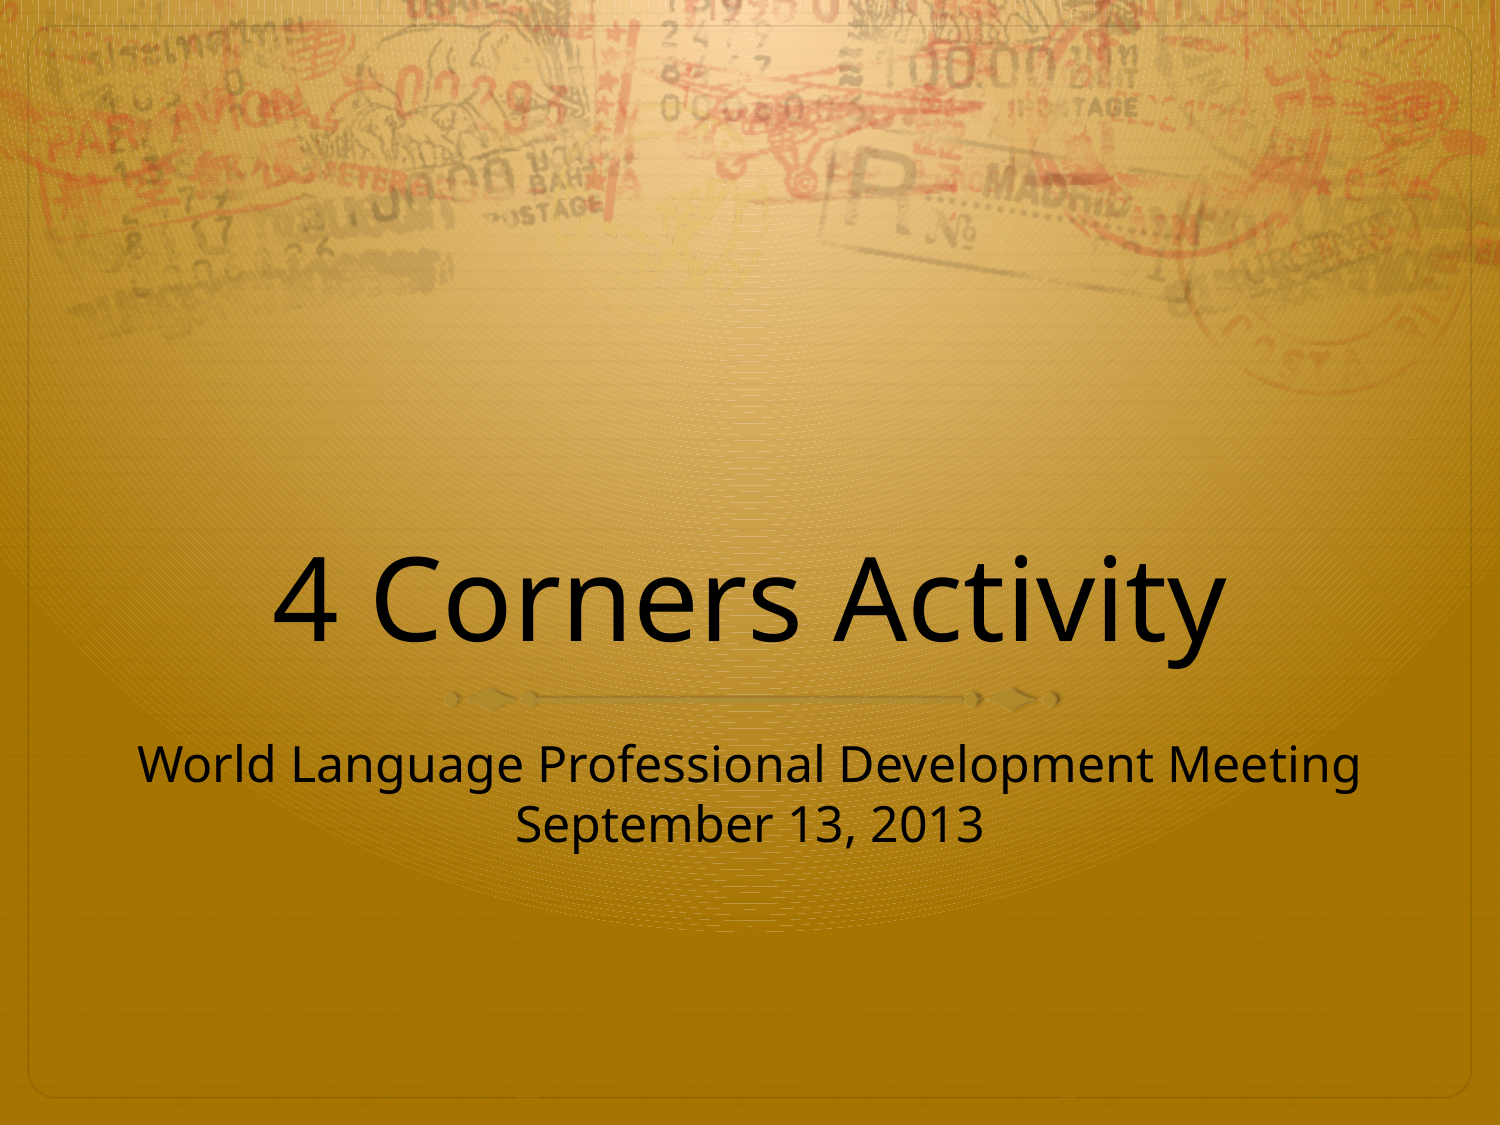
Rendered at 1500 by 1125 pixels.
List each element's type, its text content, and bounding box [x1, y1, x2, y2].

subtitle World Language Professional Development Meeting September 13, 2013 [93, 725, 1407, 925]
picture [0, 0, 1500, 1125]
title 4 Corners Activity [93, 275, 1407, 673]
